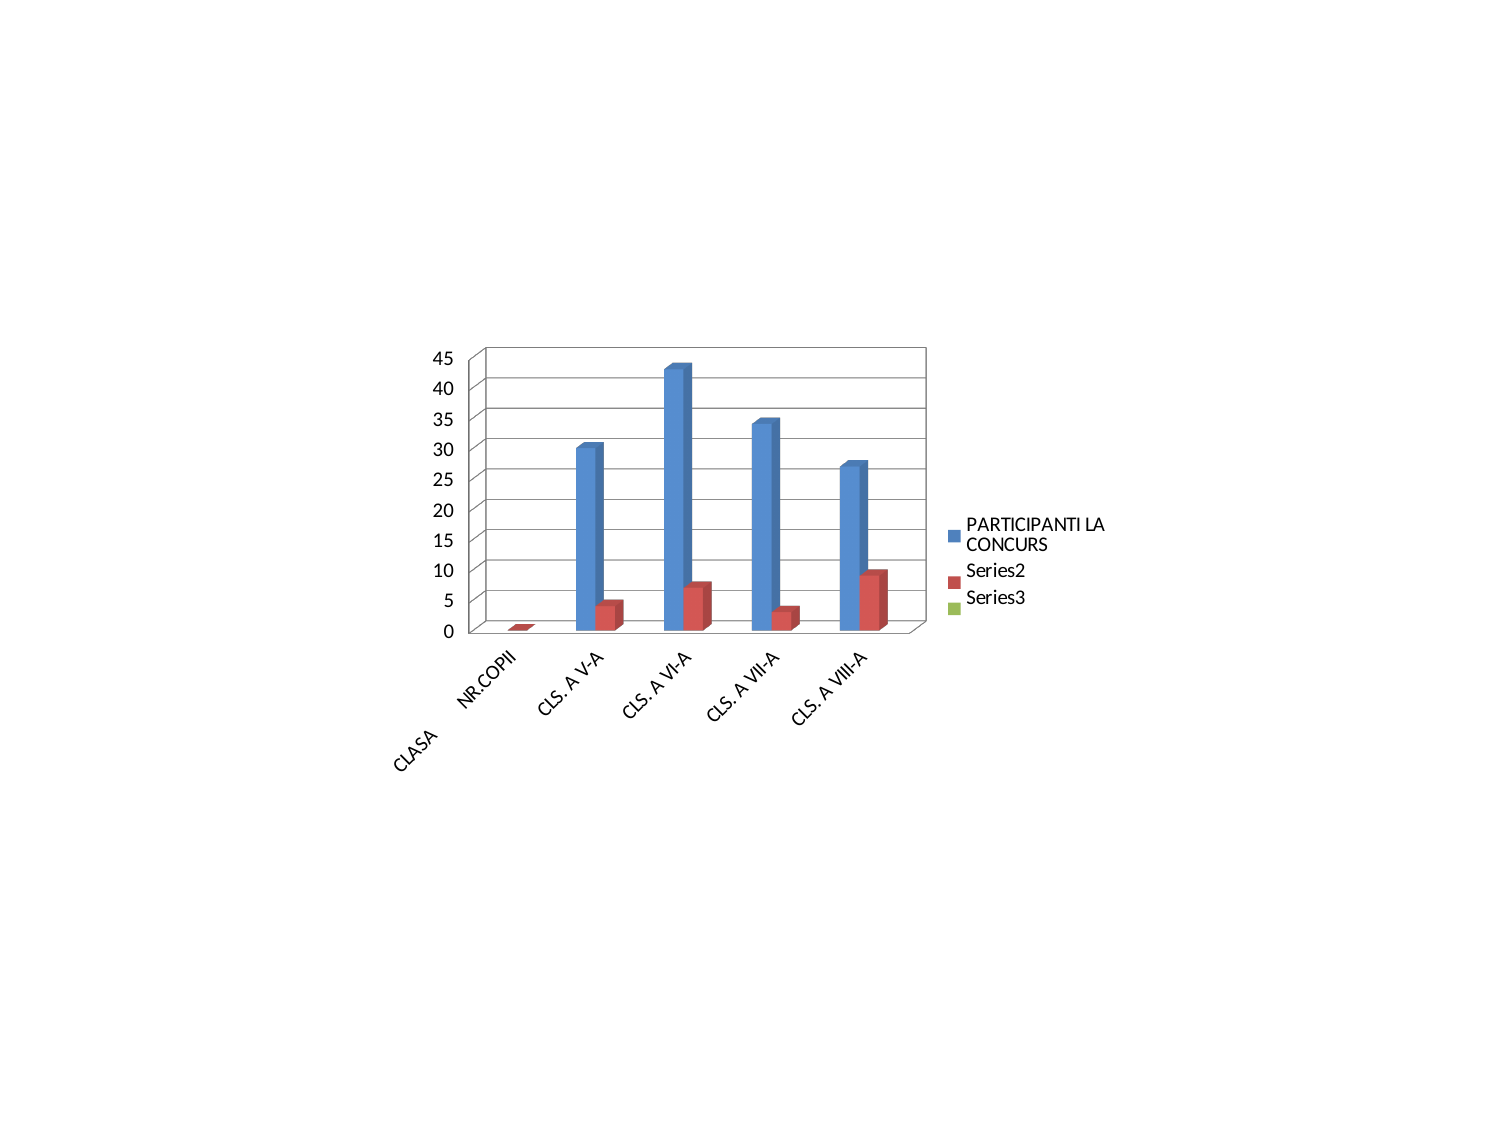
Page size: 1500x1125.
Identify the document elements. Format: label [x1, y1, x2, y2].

chart [374, 337, 1126, 788]
